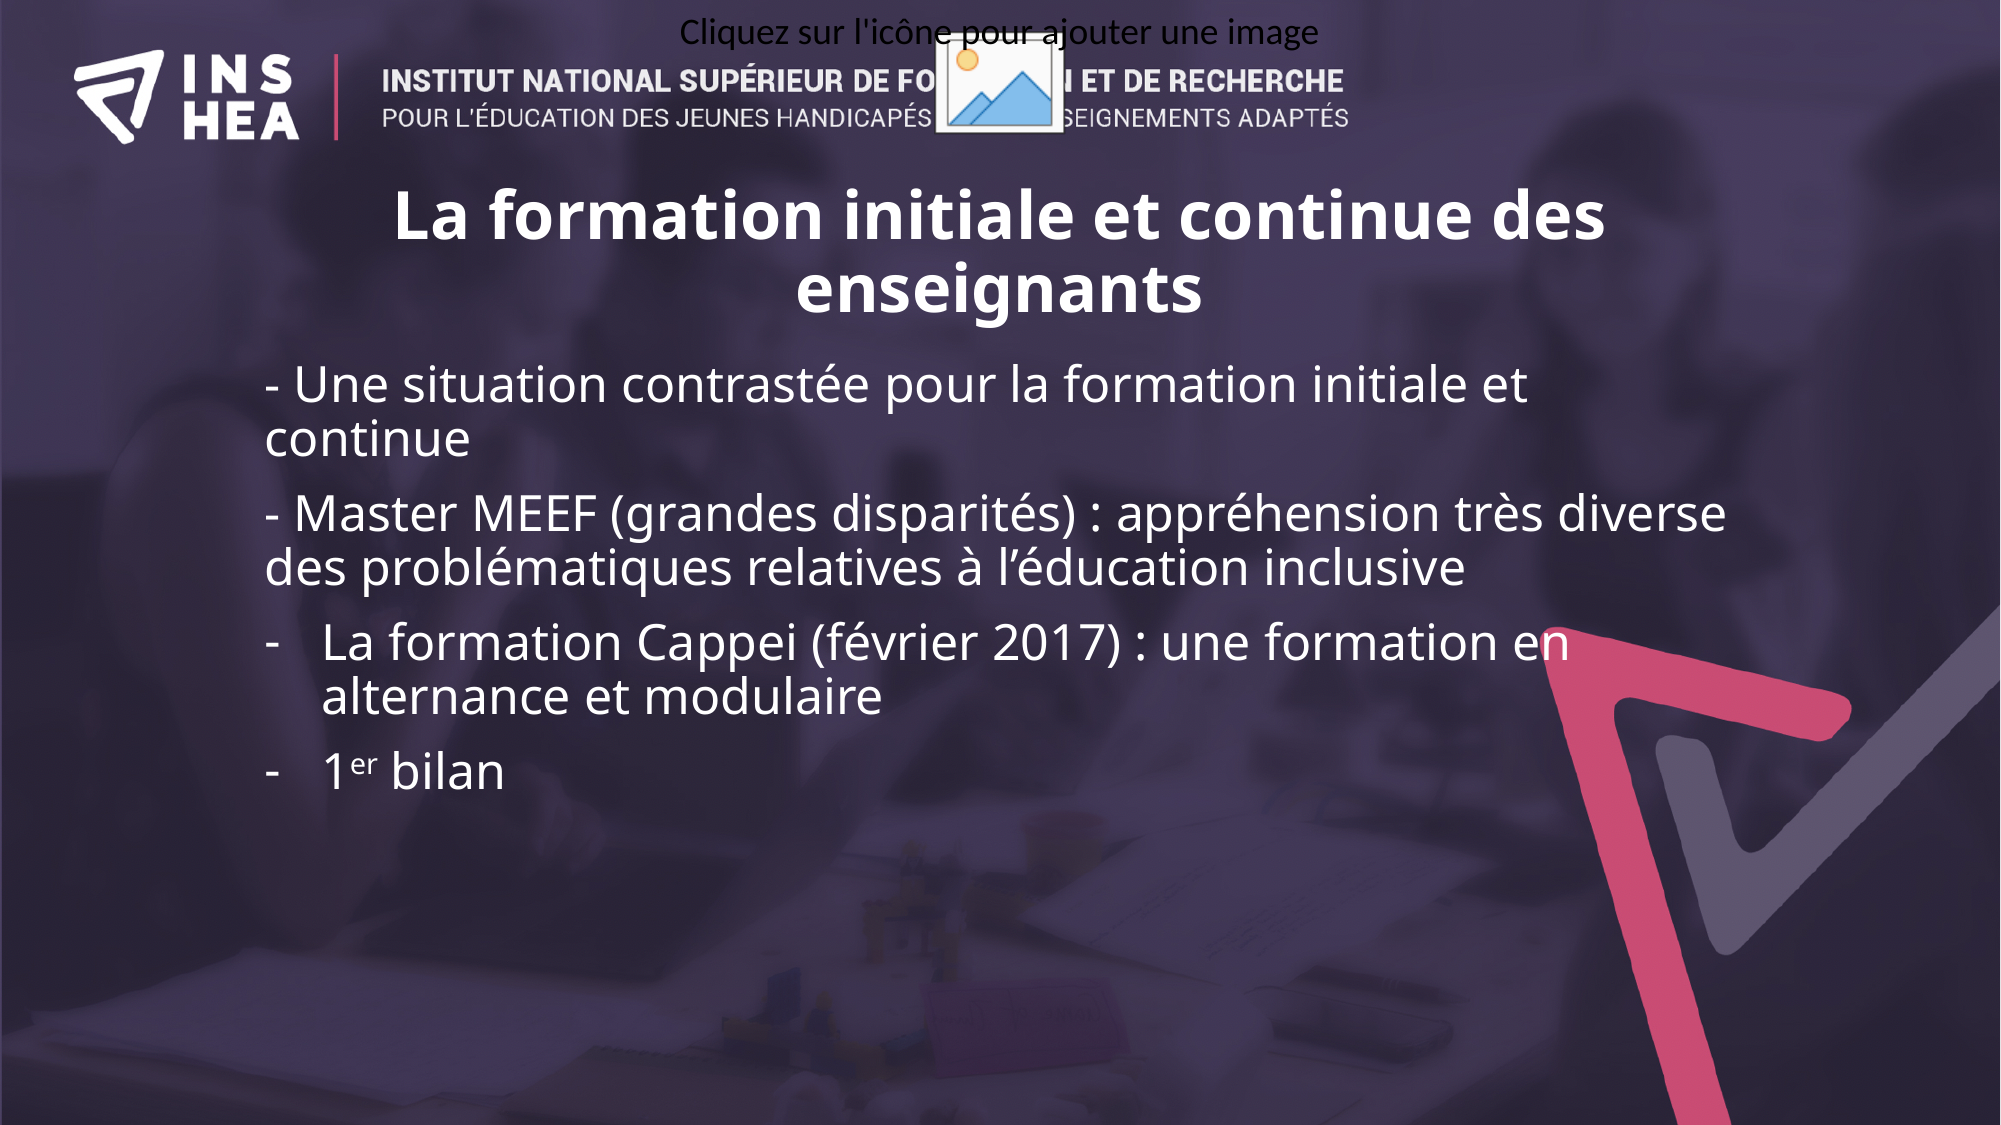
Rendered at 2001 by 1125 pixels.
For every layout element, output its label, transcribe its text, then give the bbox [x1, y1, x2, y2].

subtitle - Une situation contrastée pour la formation initiale et continue - Master MEEF (grandes disparités) : appréhension très diverse des problématiques relatives à l’éducation inclusive La formation Cappei (février 2017) : une formation en alternance et modulaire 1er bilan [249, 352, 1750, 1050]
title La formation initiale et continue des enseignants [249, 184, 1750, 334]
picture [0, 0, 2001, 1125]
